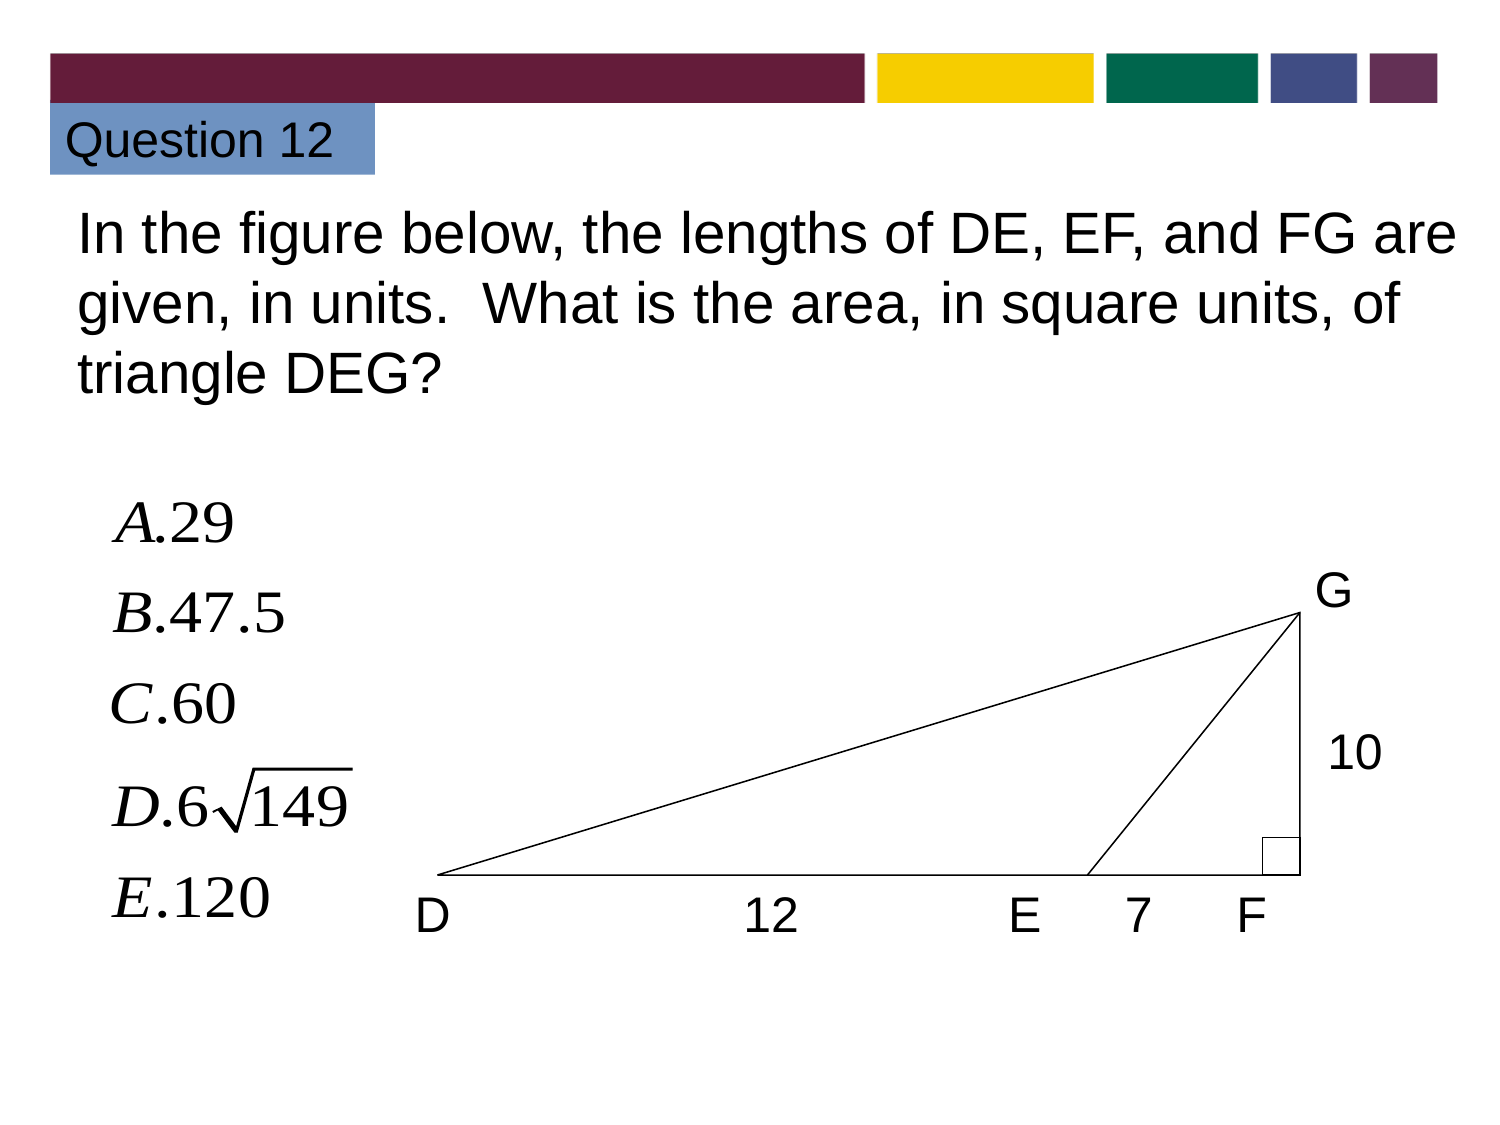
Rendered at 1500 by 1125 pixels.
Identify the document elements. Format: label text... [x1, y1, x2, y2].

text_box In the figure below, the lengths of DE, EF, and FG are given, in units. What is the area, in square units, of triangle DEG? [62, 187, 1500, 413]
text_box Question 12 [50, 111, 375, 175]
picture [37, 37, 1438, 103]
text_box [1262, 837, 1300, 875]
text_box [99, 487, 359, 930]
text_box D 12 E 7 F [399, 874, 1450, 950]
text_box [440, 612, 1300, 874]
text_box 10 [1312, 712, 1500, 788]
text_box G [1299, 549, 1375, 625]
